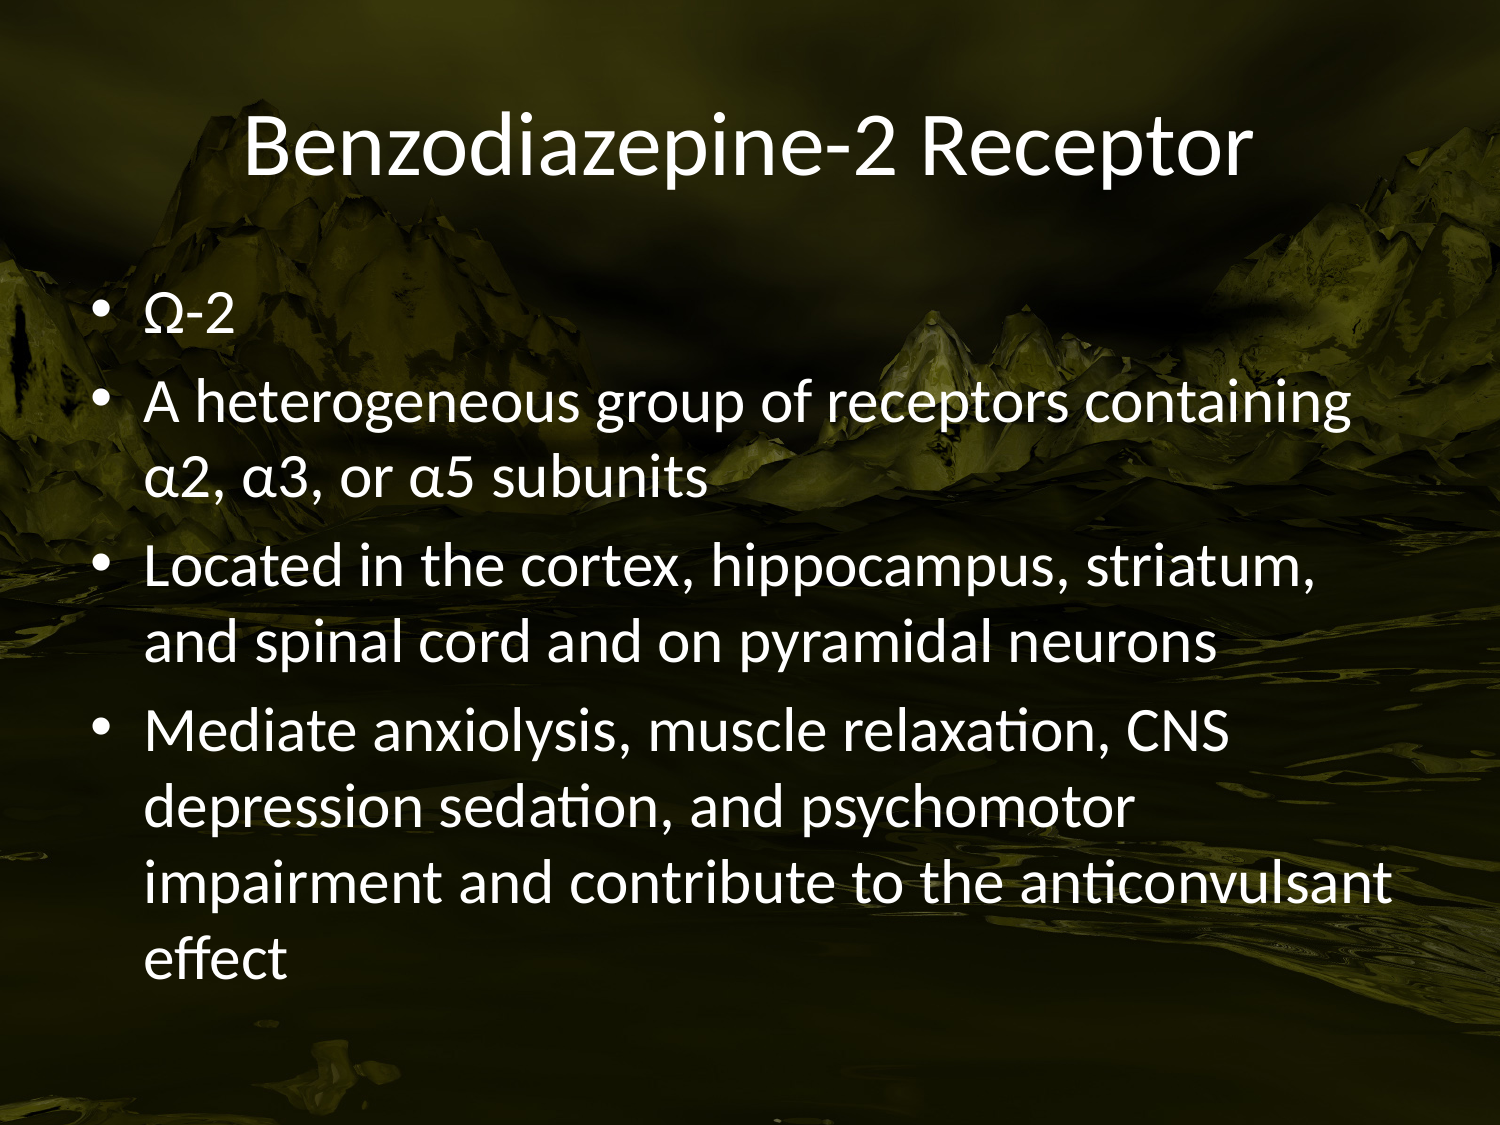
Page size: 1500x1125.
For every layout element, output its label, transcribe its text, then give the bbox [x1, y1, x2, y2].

picture [0, 0, 1500, 1125]
list Ω-2 A heterogeneous group of receptors containing α2, α3, or α5 subunits Located in the cortex, hippocampus, striatum, and spinal cord and on pyramidal neurons Mediate anxiolysis, muscle relaxation, CNS depression sedation, and psychomotor impairment and contribute to the anticonvulsant effect [75, 262, 1425, 1005]
title Benzodiazepine-2 Receptor [75, 45, 1425, 233]
